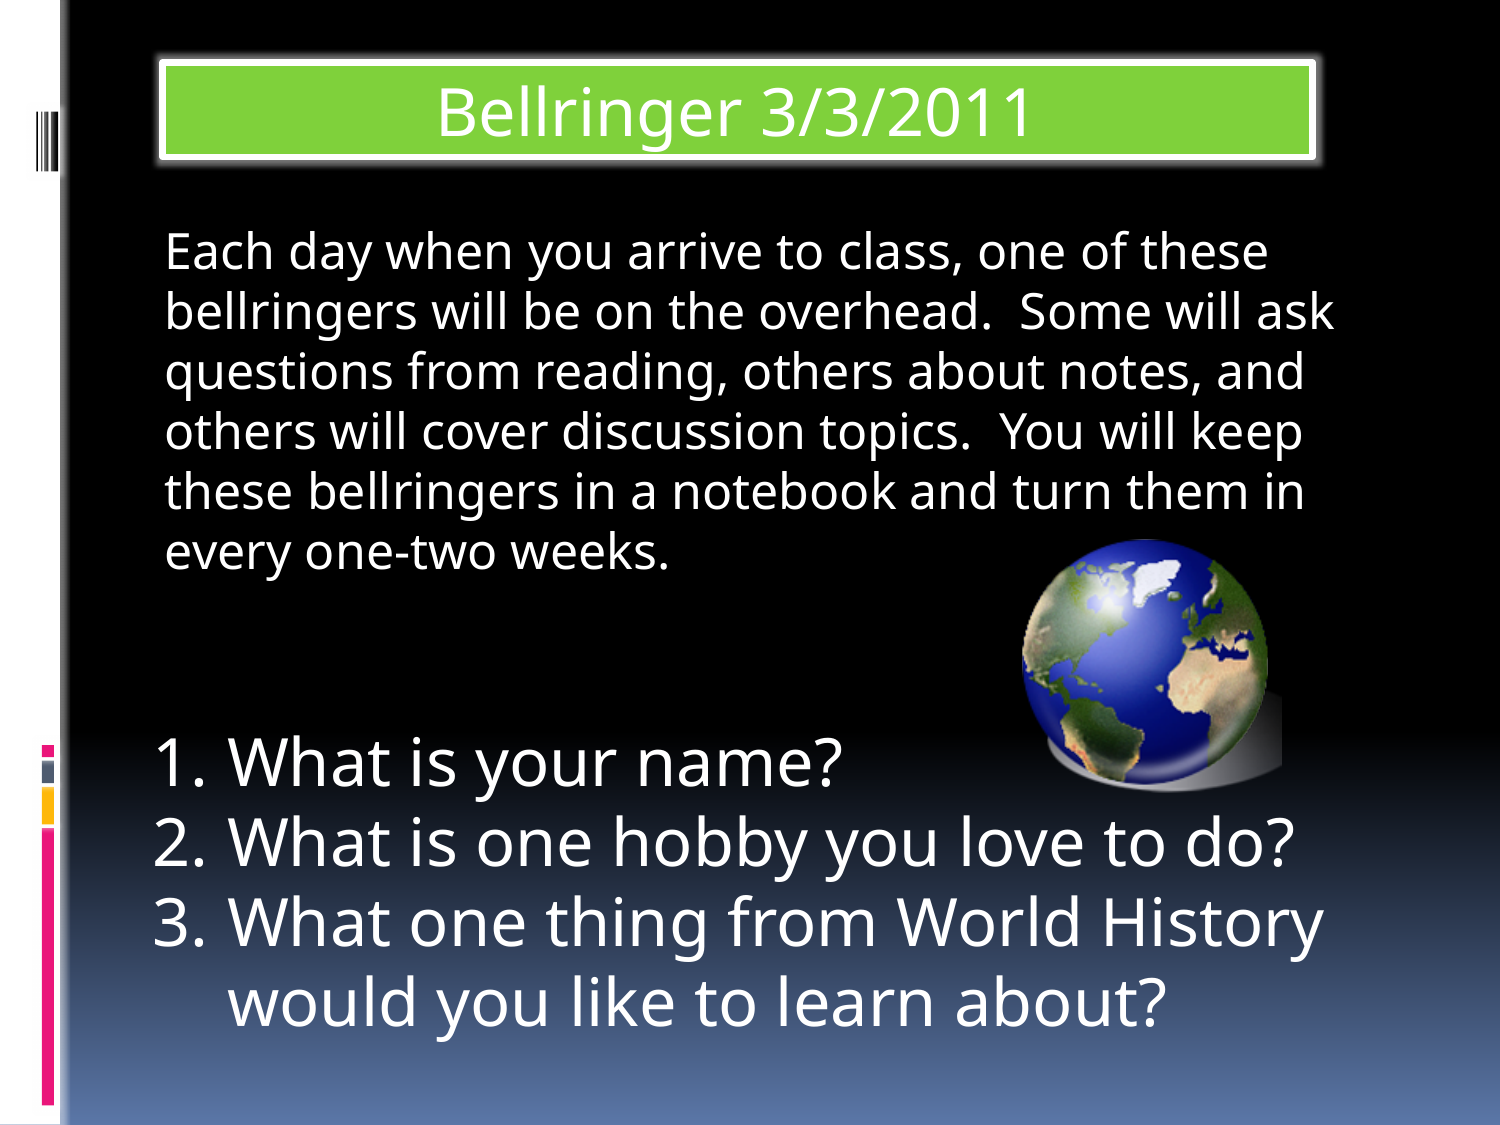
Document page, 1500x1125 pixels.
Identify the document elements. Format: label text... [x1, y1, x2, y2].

text_box Each day when you arrive to class, one of these bellringers will be on the overhead. Some will ask questions from reading, others about notes, and others will cover discussion topics. You will keep these bellringers in a notebook and turn them in every one-two weeks. [149, 212, 1363, 588]
text_box What is your name? What is one hobby you love to do? What one thing from World History would you like to learn about? [137, 712, 1413, 1047]
picture [999, 524, 1282, 807]
text_box Bellringer 3/3/2011 [159, 59, 1316, 160]
